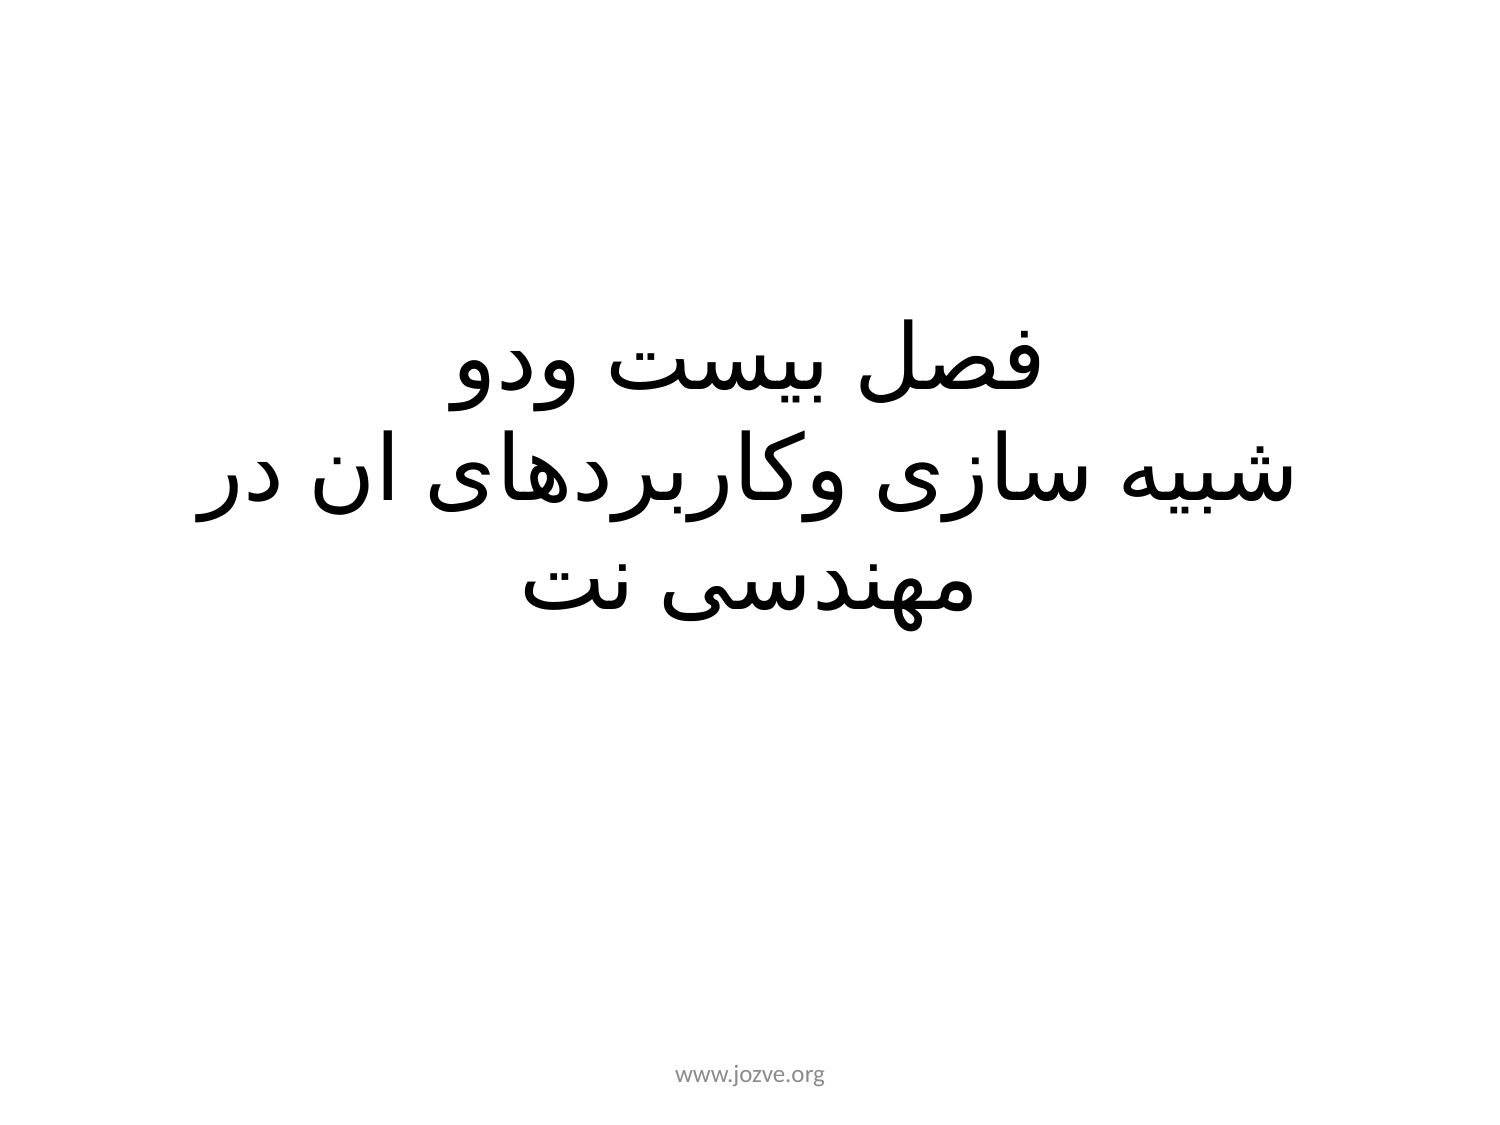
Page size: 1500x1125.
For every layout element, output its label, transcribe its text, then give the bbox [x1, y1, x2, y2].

title فصل بیست ودو شبیه سازی وکاربردهای ان در مهندسی نت [75, 45, 1425, 882]
footer www.jozve.org [512, 1042, 988, 1103]
